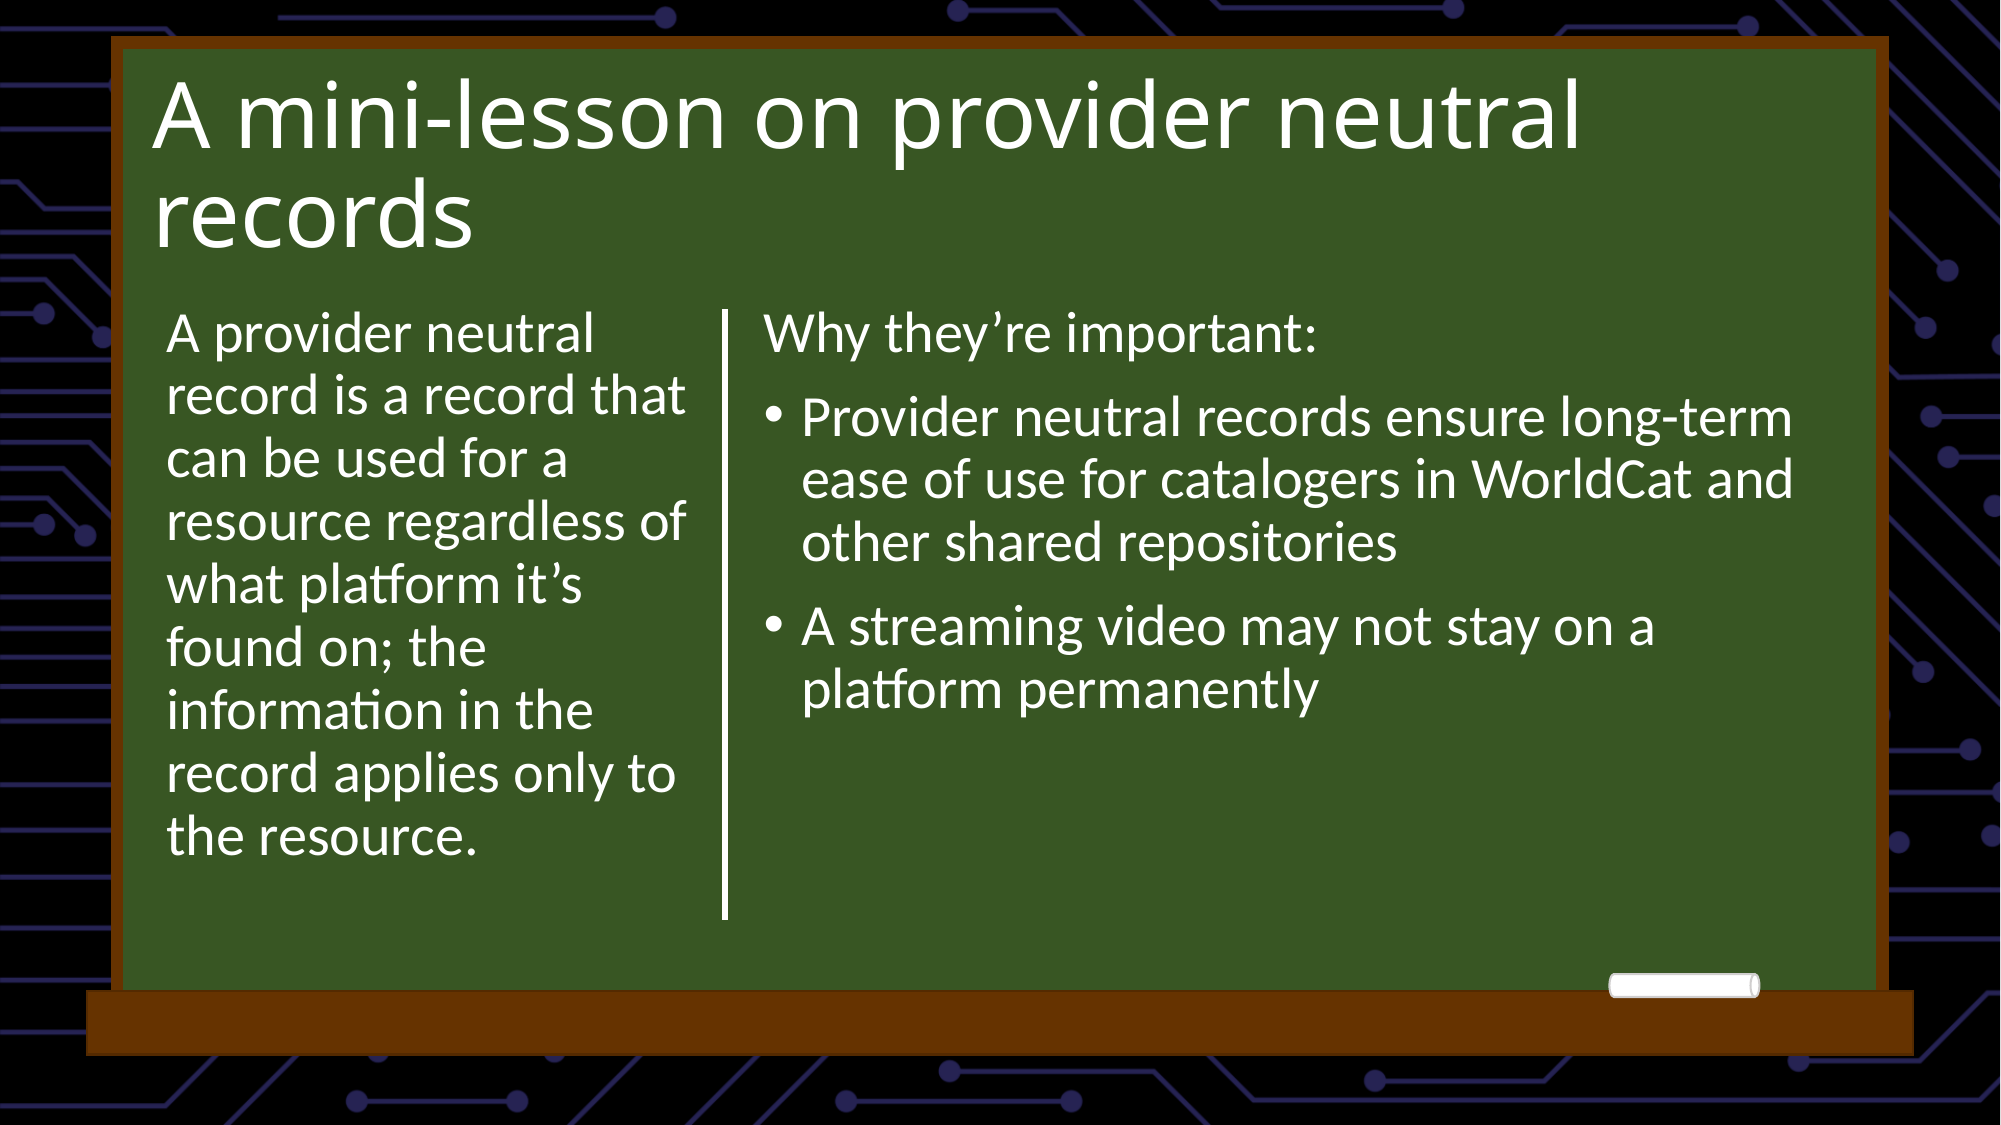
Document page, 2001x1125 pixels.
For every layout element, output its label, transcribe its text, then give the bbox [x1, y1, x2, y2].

text_box [86, 990, 1914, 1056]
text_box A provider neutral record is a record that can be used for a resource regardless of what platform it’s found on; the information in the record applies only to the resource. [151, 294, 736, 990]
picture [0, 0, 2001, 1125]
list Why they’re important: Provider neutral records ensure long-term ease of use for catalogers in WorldCat and other shared repositories A streaming video may not stay on a platform permanently [748, 294, 1883, 990]
text_box [1608, 972, 1761, 999]
title A mini-lesson on provider neutral records [137, 59, 1863, 278]
text_box [116, 42, 1884, 990]
